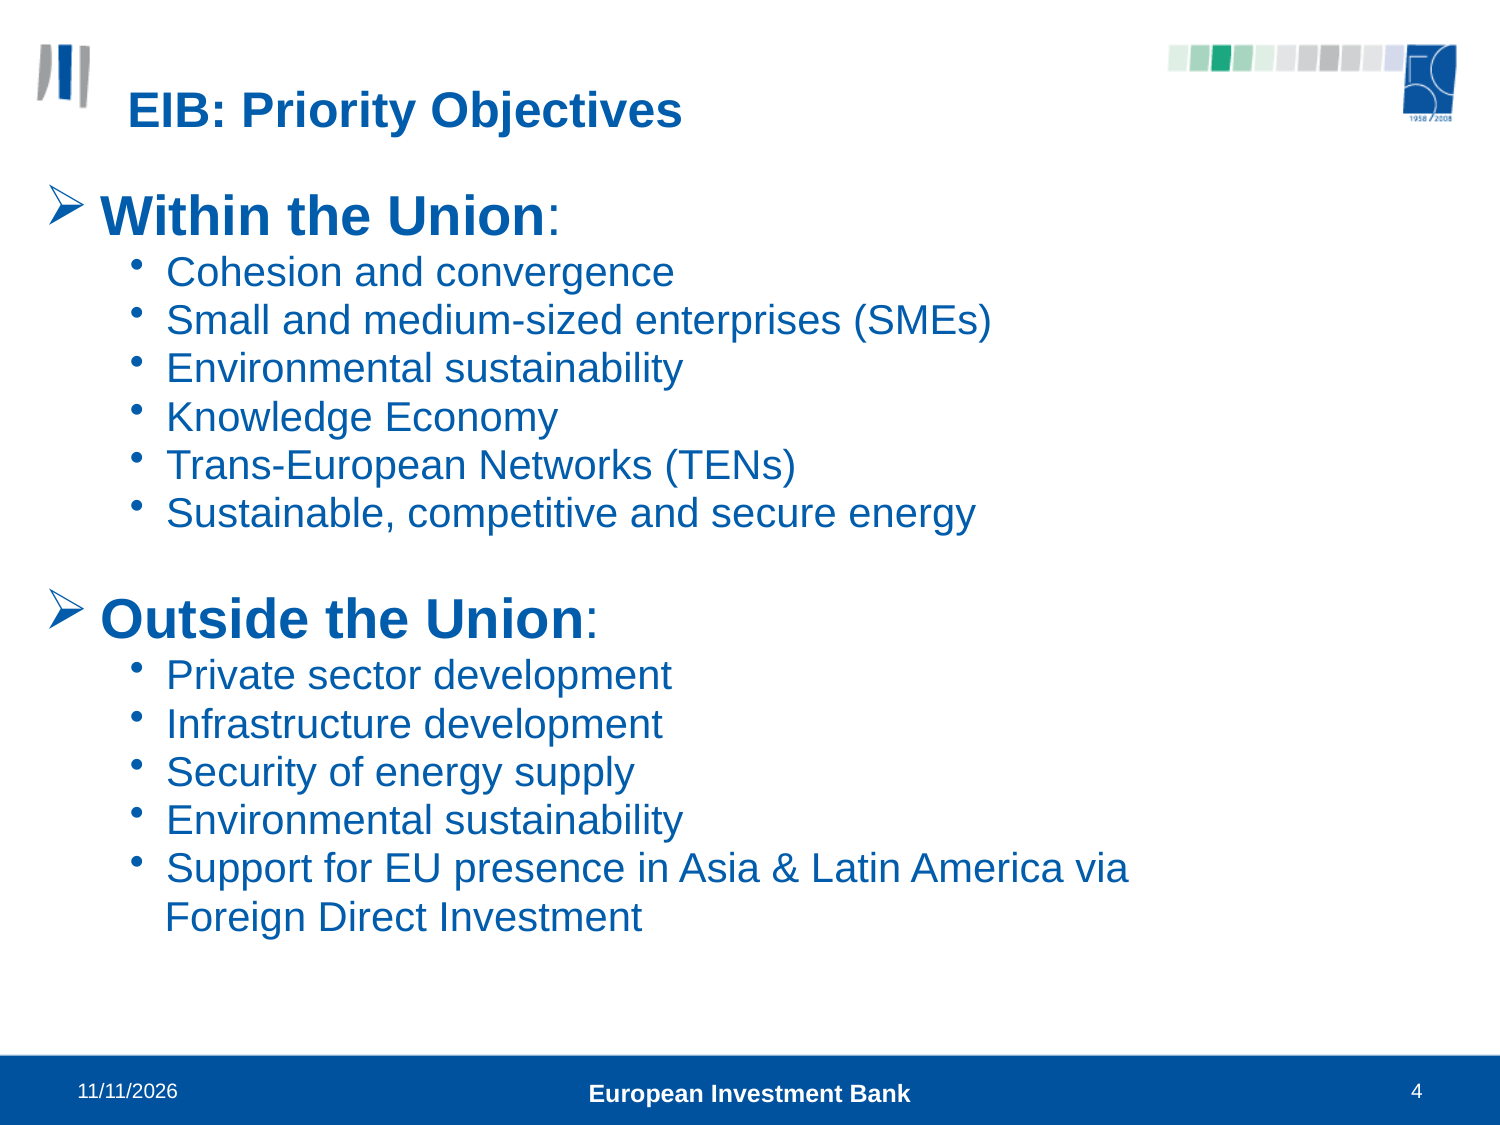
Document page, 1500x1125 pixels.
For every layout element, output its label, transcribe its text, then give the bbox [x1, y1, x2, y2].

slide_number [62, 1070, 226, 1125]
title EIB: Priority Objectives [111, 54, 1294, 162]
slide_number 4 [1274, 1070, 1438, 1125]
picture [0, 0, 1500, 1125]
footer European Investment Bank [229, 1070, 1271, 1125]
list Within the Union: Cohesion and convergence Small and medium-sized enterprises (SMEs) Environmental sustainability Knowledge Economy Trans-European Networks (TENs) Sustainable, competitive and secure energy Outside the Union: Private sector development Infrastructure development Security of energy supply Environmental sustainability Support for EU presence in Asia & Latin America via Foreign Direct Investment [29, 184, 1500, 1001]
